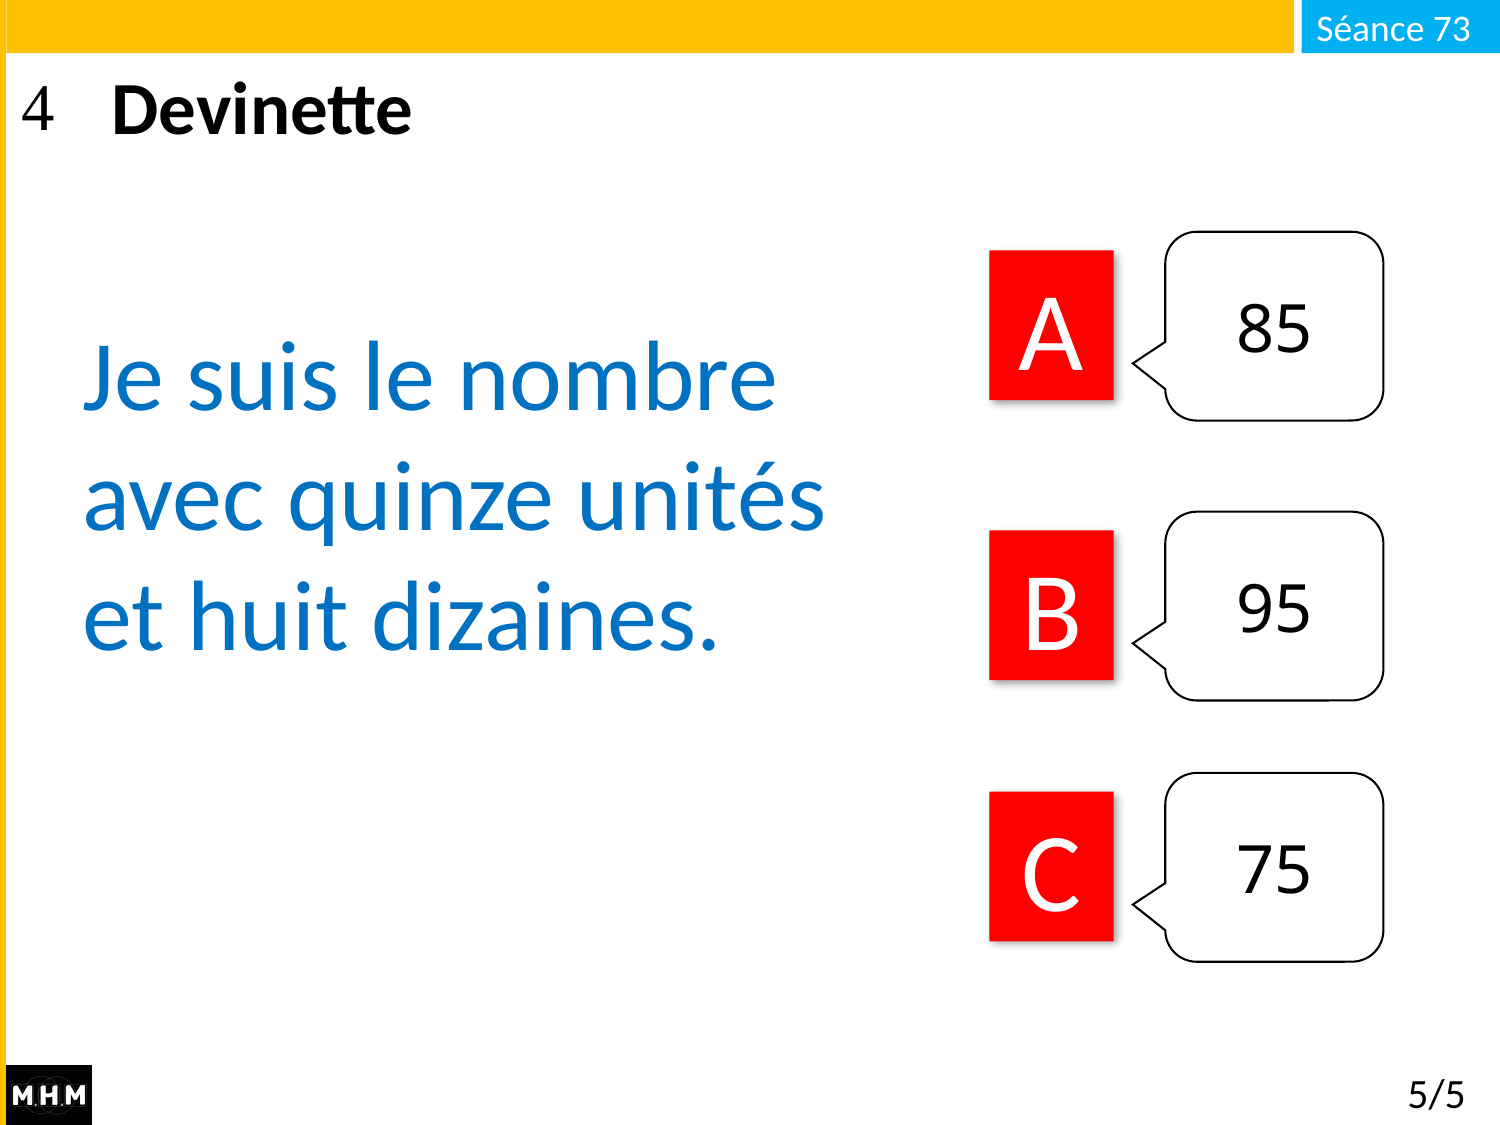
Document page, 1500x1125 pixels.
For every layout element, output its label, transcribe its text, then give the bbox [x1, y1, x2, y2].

text_box B [989, 530, 1114, 681]
list 5/5 [1373, 1064, 1500, 1125]
text_box C [989, 791, 1114, 942]
text_box Je suis le nombre avec quinze unités et huit dizaines. [67, 302, 870, 678]
text_box 75 [1131, 771, 1385, 963]
title Devinette [96, 60, 1391, 160]
picture [6, 1065, 92, 1125]
text_box 85 [1131, 230, 1385, 422]
text_box 95 [1131, 510, 1385, 702]
text_box A [989, 250, 1114, 401]
